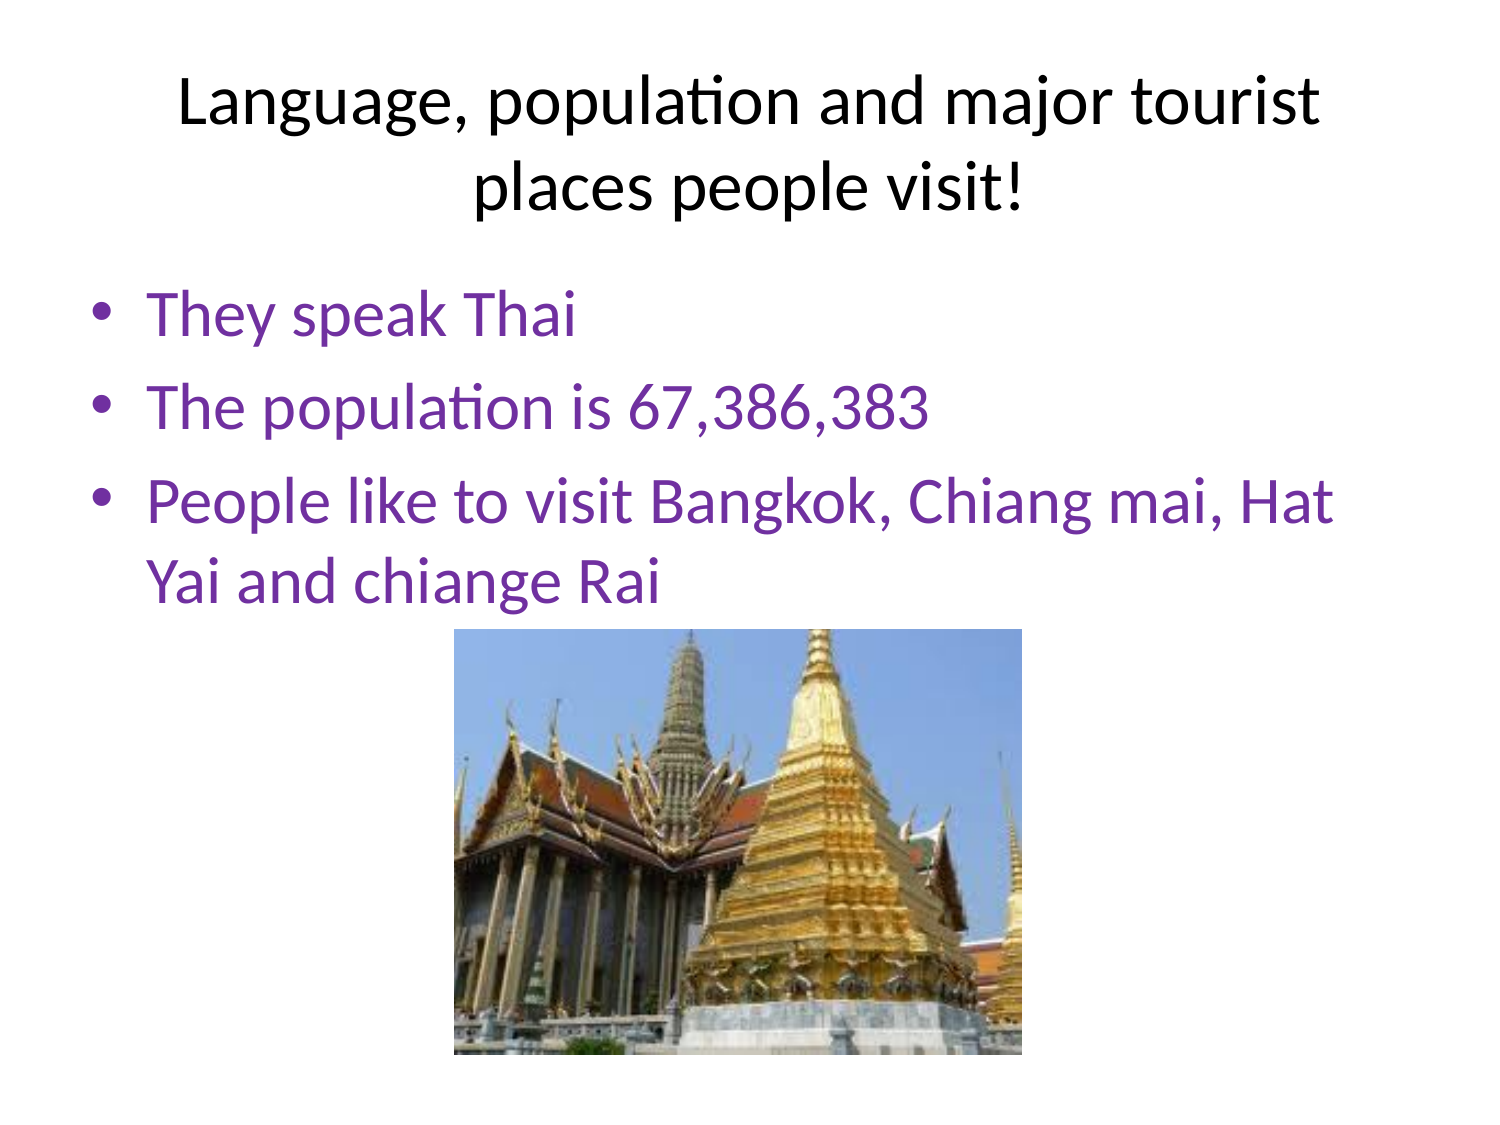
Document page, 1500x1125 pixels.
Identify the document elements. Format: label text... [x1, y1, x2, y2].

picture [454, 629, 1022, 1055]
list They speak Thai The population is 67,386,383 People like to visit Bangkok, Chiang mai, Hat Yai and chiange Rai [75, 262, 1425, 1005]
title Language, population and major tourist places people visit! [75, 45, 1425, 233]
